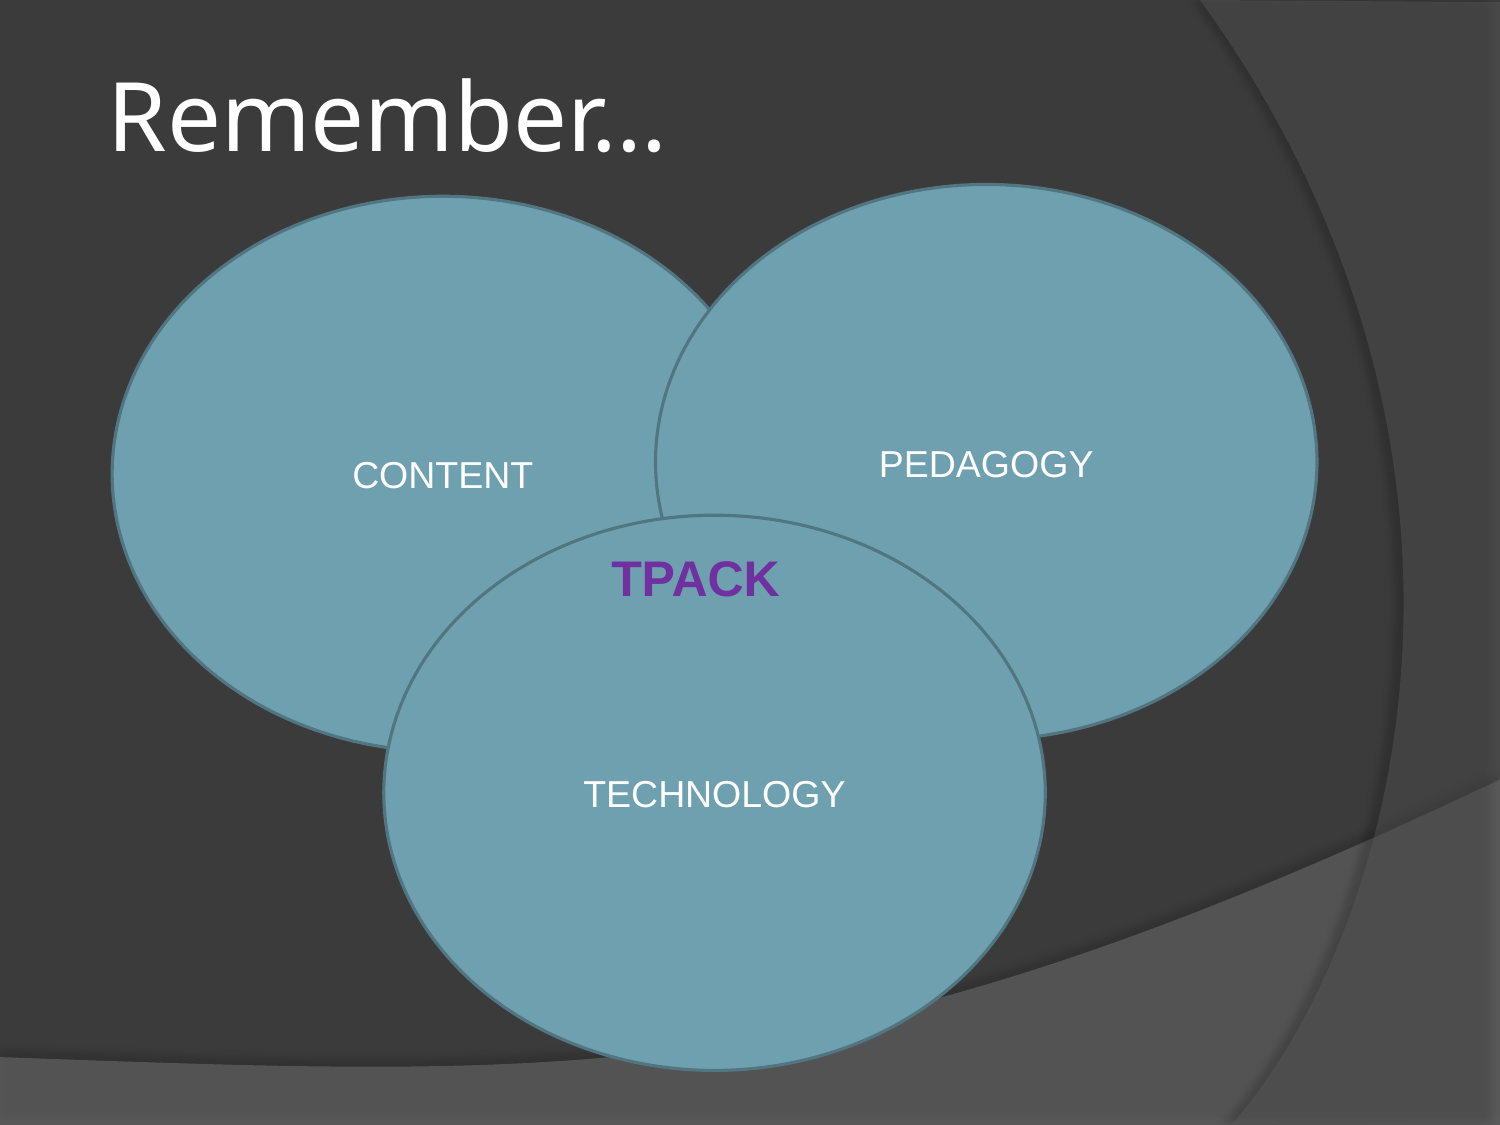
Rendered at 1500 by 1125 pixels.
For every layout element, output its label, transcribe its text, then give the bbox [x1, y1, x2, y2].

text_box TPACK [596, 538, 833, 614]
text_box TECHNOLOGY [382, 513, 1047, 1072]
text_box CONTENT [110, 194, 709, 749]
title Remember… [100, 19, 1326, 207]
text_box PEDAGOGY [653, 182, 1319, 738]
